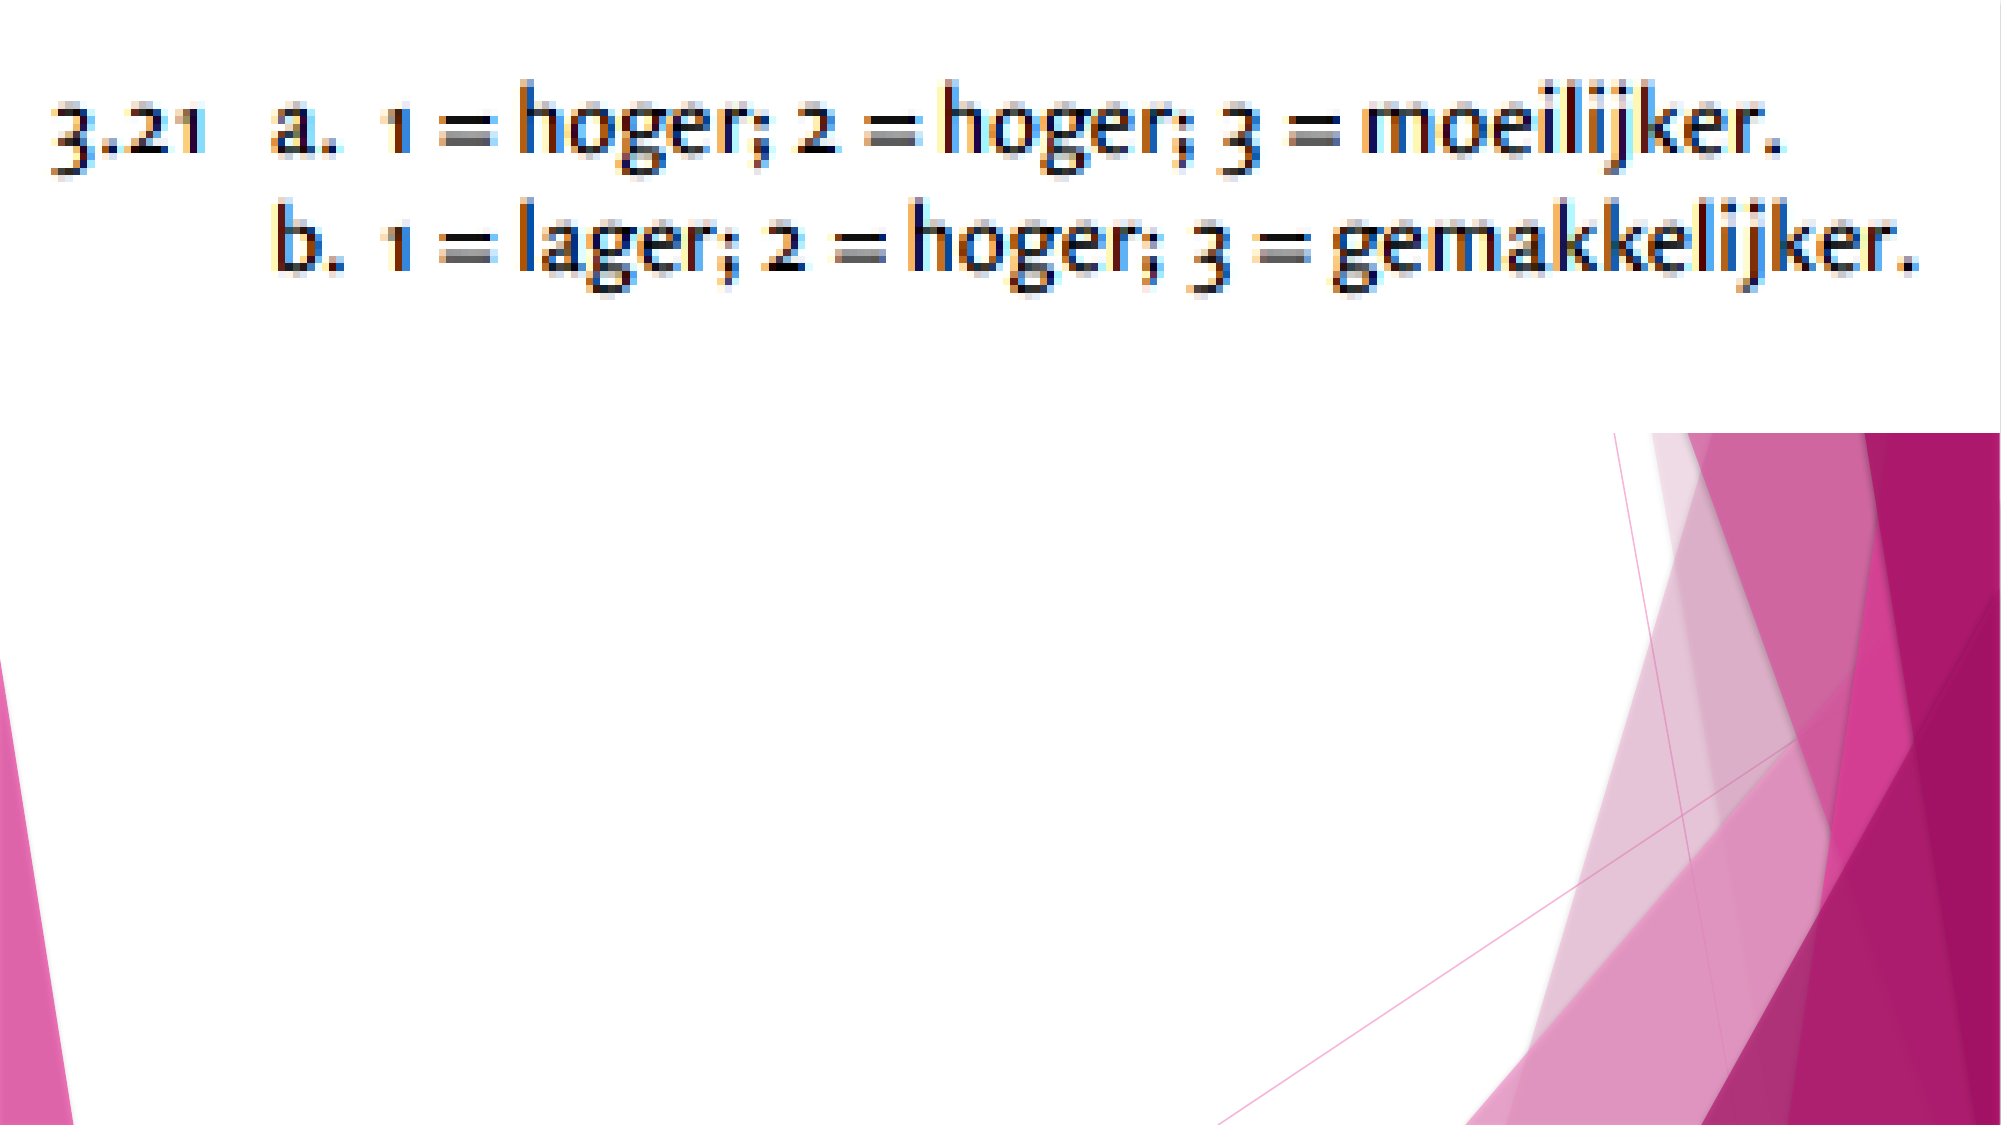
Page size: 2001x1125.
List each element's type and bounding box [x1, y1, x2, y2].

picture [0, 0, 2000, 433]
